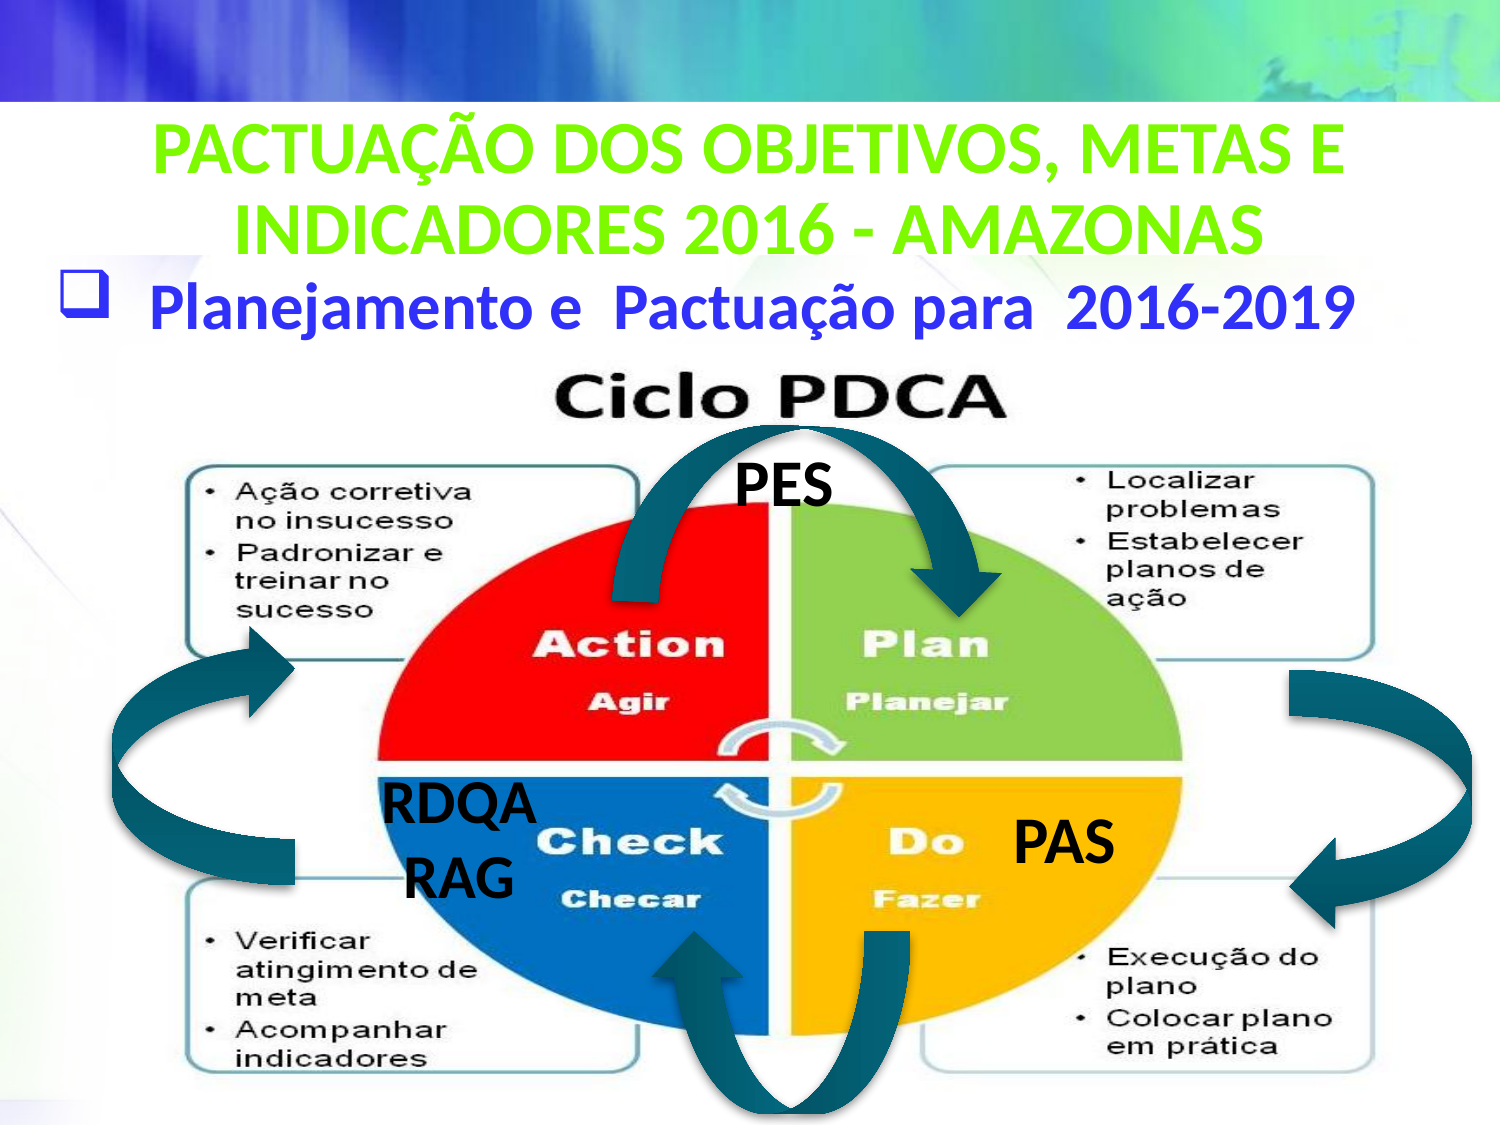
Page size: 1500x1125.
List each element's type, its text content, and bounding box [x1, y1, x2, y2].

picture [0, 256, 1500, 1125]
text_box [1418, 698, 1473, 882]
text_box Planejamento e Pactuação para 2016-2019 [41, 256, 1459, 350]
text_box Pactuação dos Objetivos, Metas e Indicadores 2016 - amazonas [0, 101, 1500, 256]
text_box [112, 690, 141, 841]
picture [0, 0, 1500, 101]
